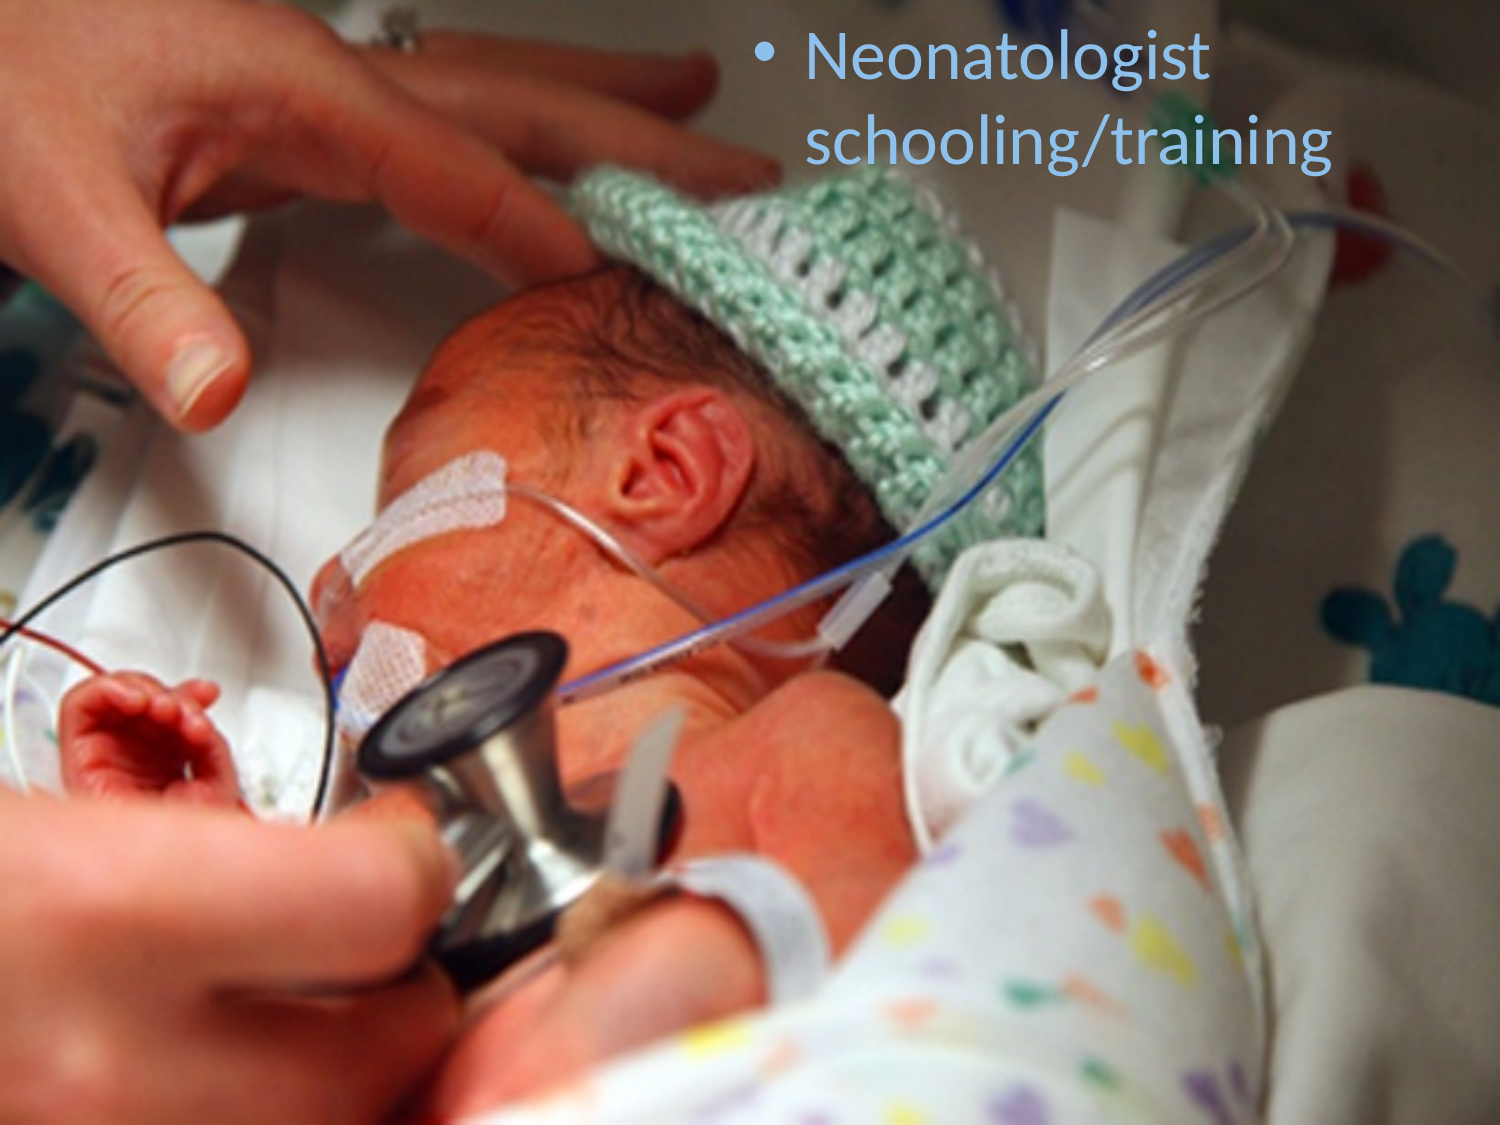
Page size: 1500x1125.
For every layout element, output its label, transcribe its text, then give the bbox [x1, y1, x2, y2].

list Neonatologist schooling/training [737, 0, 1463, 188]
picture [0, 0, 1500, 1125]
